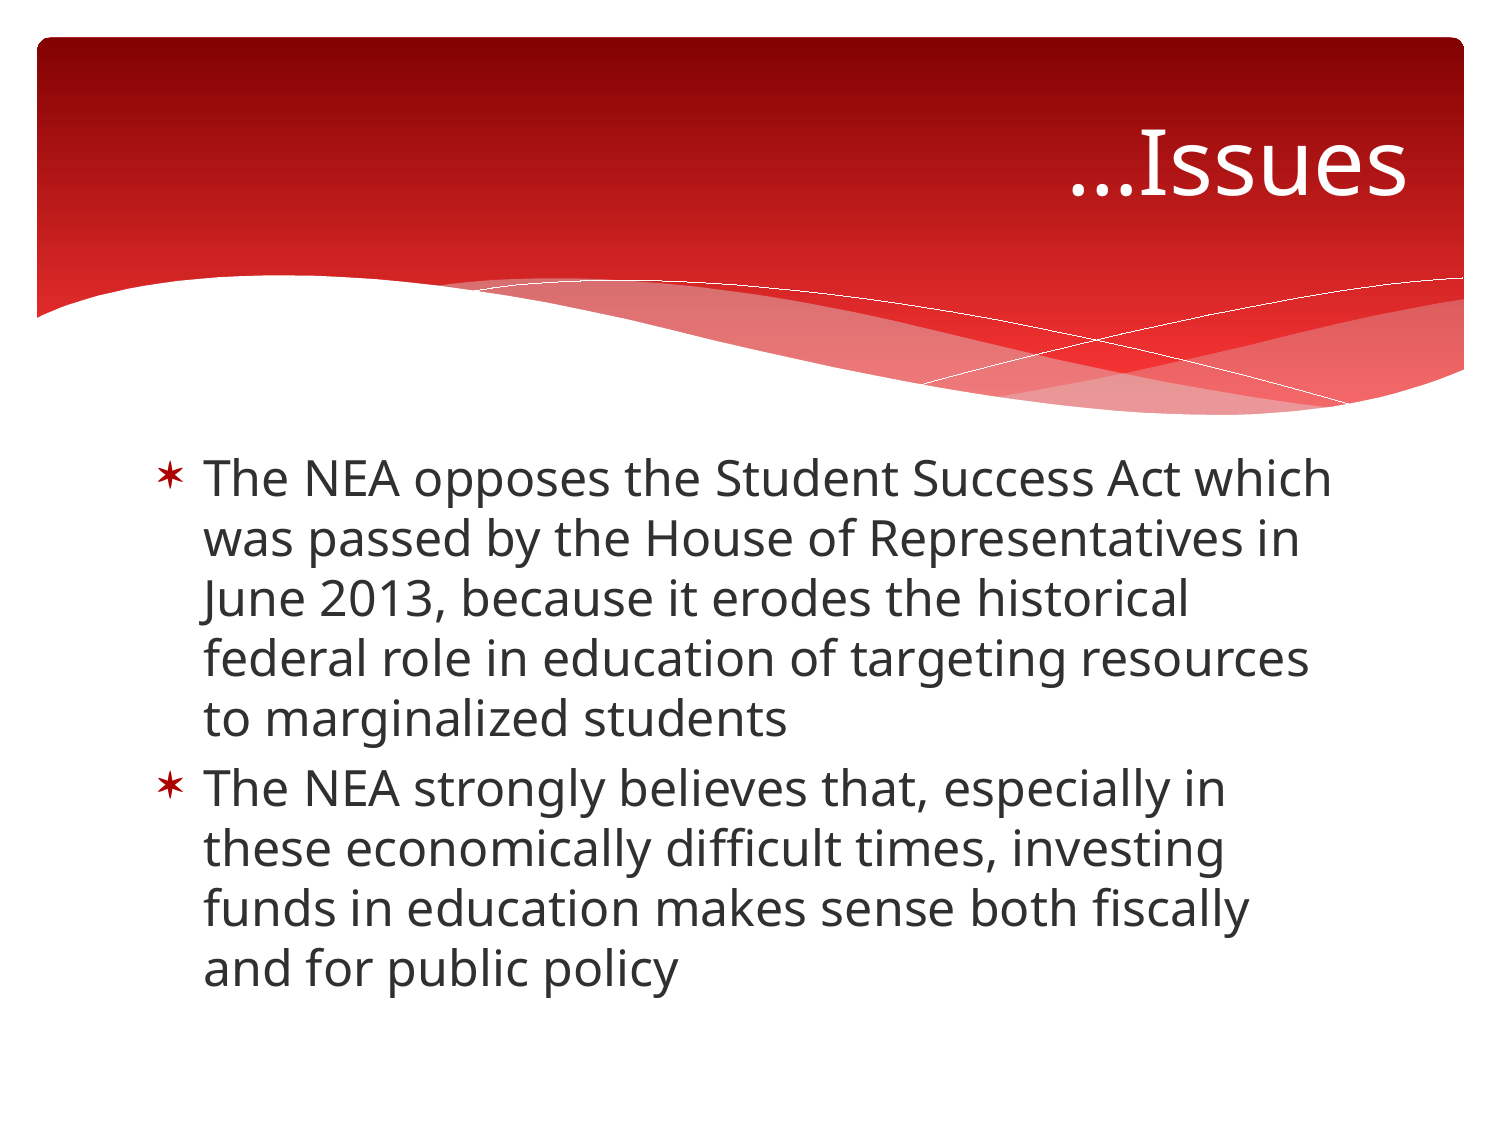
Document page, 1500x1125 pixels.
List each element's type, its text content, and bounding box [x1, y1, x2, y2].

title …Issues [75, 55, 1425, 261]
list The NEA opposes the Student Success Act which was passed by the House of Representatives in June 2013, because it erodes the historical federal role in education of targeting resources to marginalized students The NEA strongly believes that, especially in these economically difficult times, investing funds in education makes sense both fiscally and for public policy [143, 438, 1359, 1005]
